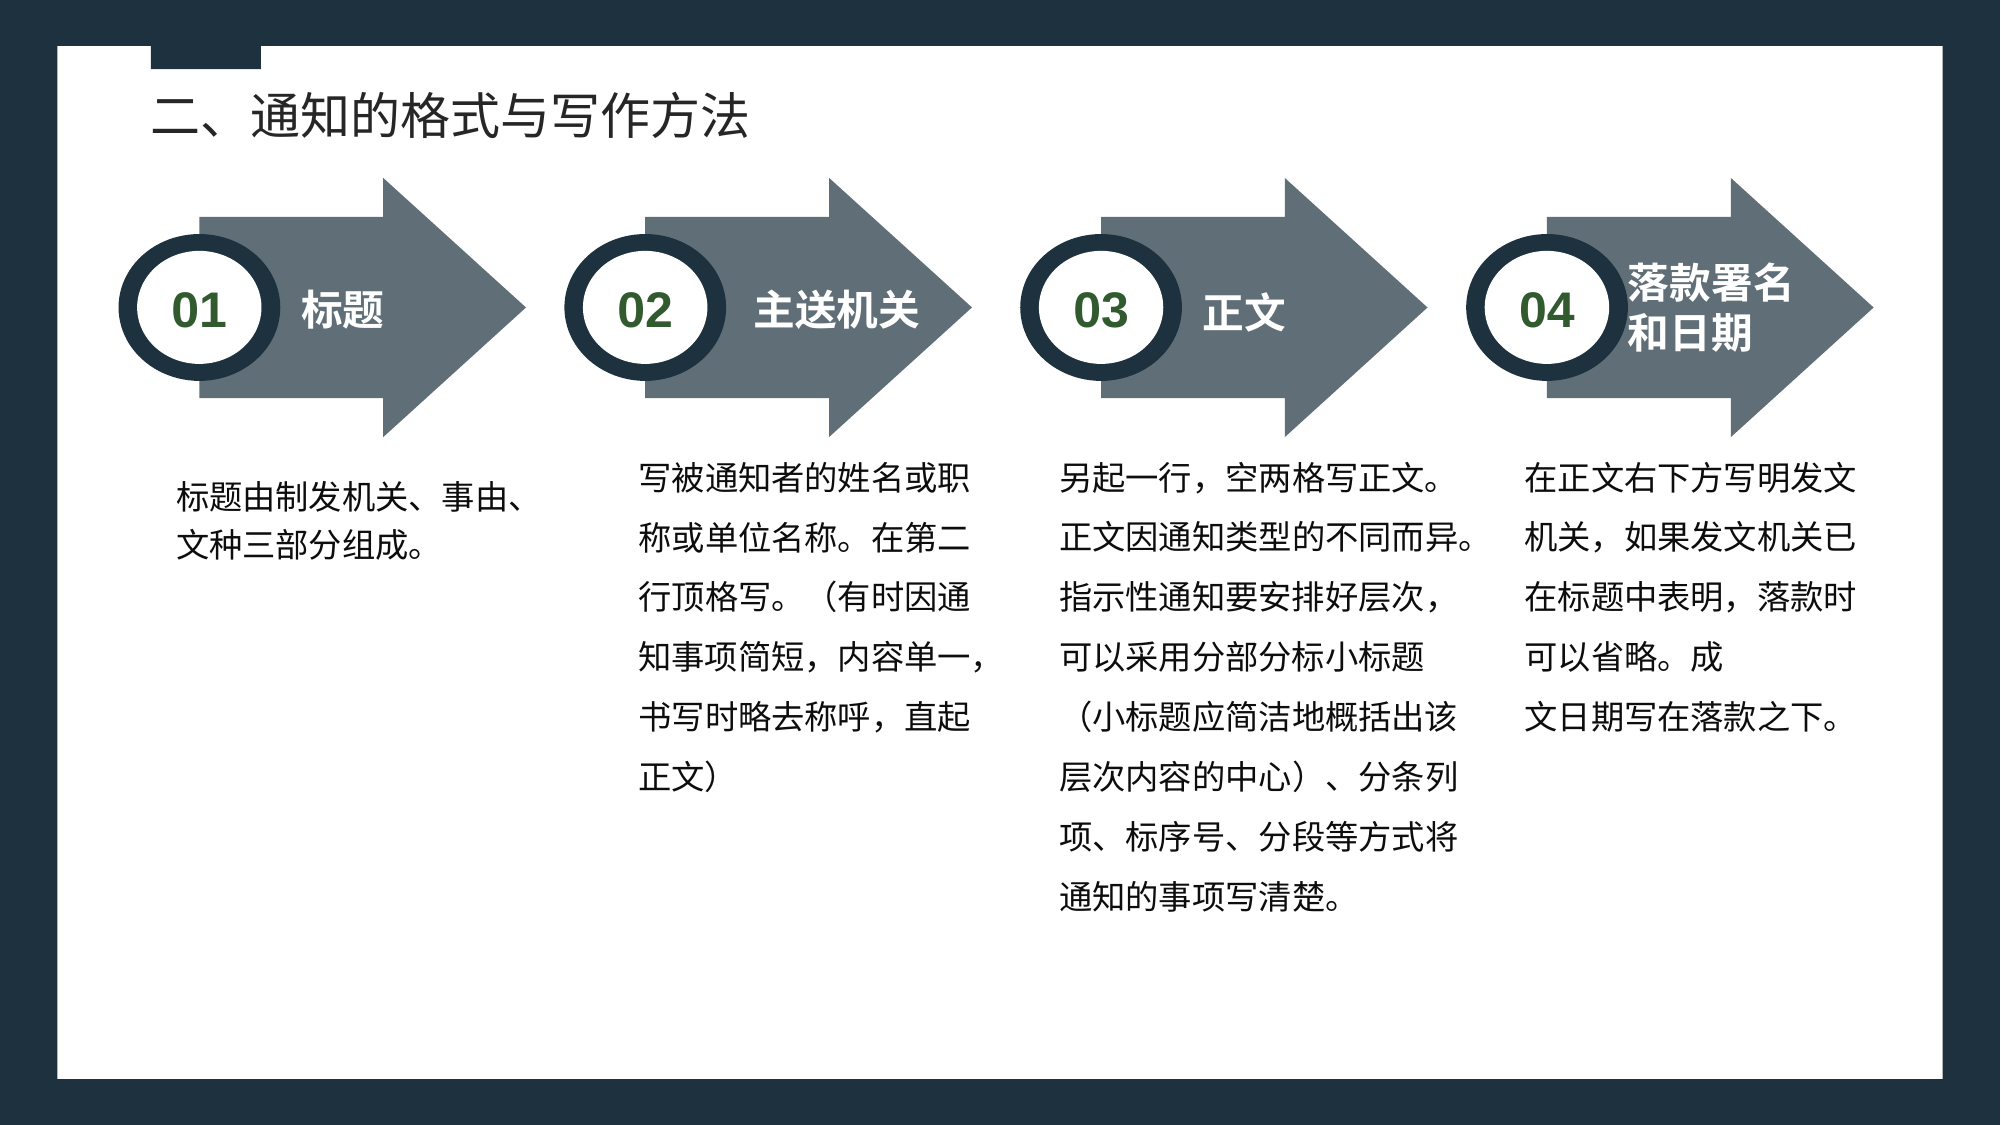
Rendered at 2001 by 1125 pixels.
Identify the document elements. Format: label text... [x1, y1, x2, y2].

text_box 落款署名和日期 [1627, 256, 1799, 358]
text_box 01 [136, 249, 263, 365]
text_box [644, 175, 974, 437]
text_box [117, 233, 282, 382]
text_box [1100, 175, 1430, 436]
text_box 02 [581, 249, 709, 365]
text_box 04 [1483, 249, 1611, 365]
text_box 另起一行，空两格写正文。正文因通知类型的不同而异。指示性通知要安排好层次，可以采用分部分标小标题（小标题应简洁地概括出该层次内容的中心）、分条列项、标序号、分段等方式将通知的事项写清楚。 [1059, 436, 1467, 917]
text_box [198, 175, 528, 440]
text_box 标题由制发机关、事由、文种三部分组成。 [176, 468, 509, 564]
text_box 写被通知者的姓名或职称或单位名称。在第二行顶格写。（有时因通知事项简短，内容单一，书写时略去称呼，直起正文） [638, 437, 972, 797]
text_box 主送机关 [753, 283, 939, 334]
text_box [1019, 233, 1183, 382]
text_box 二、通知的格式与写作方法 [150, 77, 834, 152]
text_box 03 [1037, 249, 1165, 365]
text_box 正文 [1202, 287, 1338, 338]
text_box [1465, 233, 1627, 382]
text_box 在正文右下方写明发文机关，如果发文机关已在标题中表明，落款时可以省略。成 文日期写在落款之下。 [1524, 436, 1858, 737]
text_box 标题 [301, 283, 436, 334]
text_box [1545, 175, 1876, 436]
text_box [563, 233, 728, 382]
